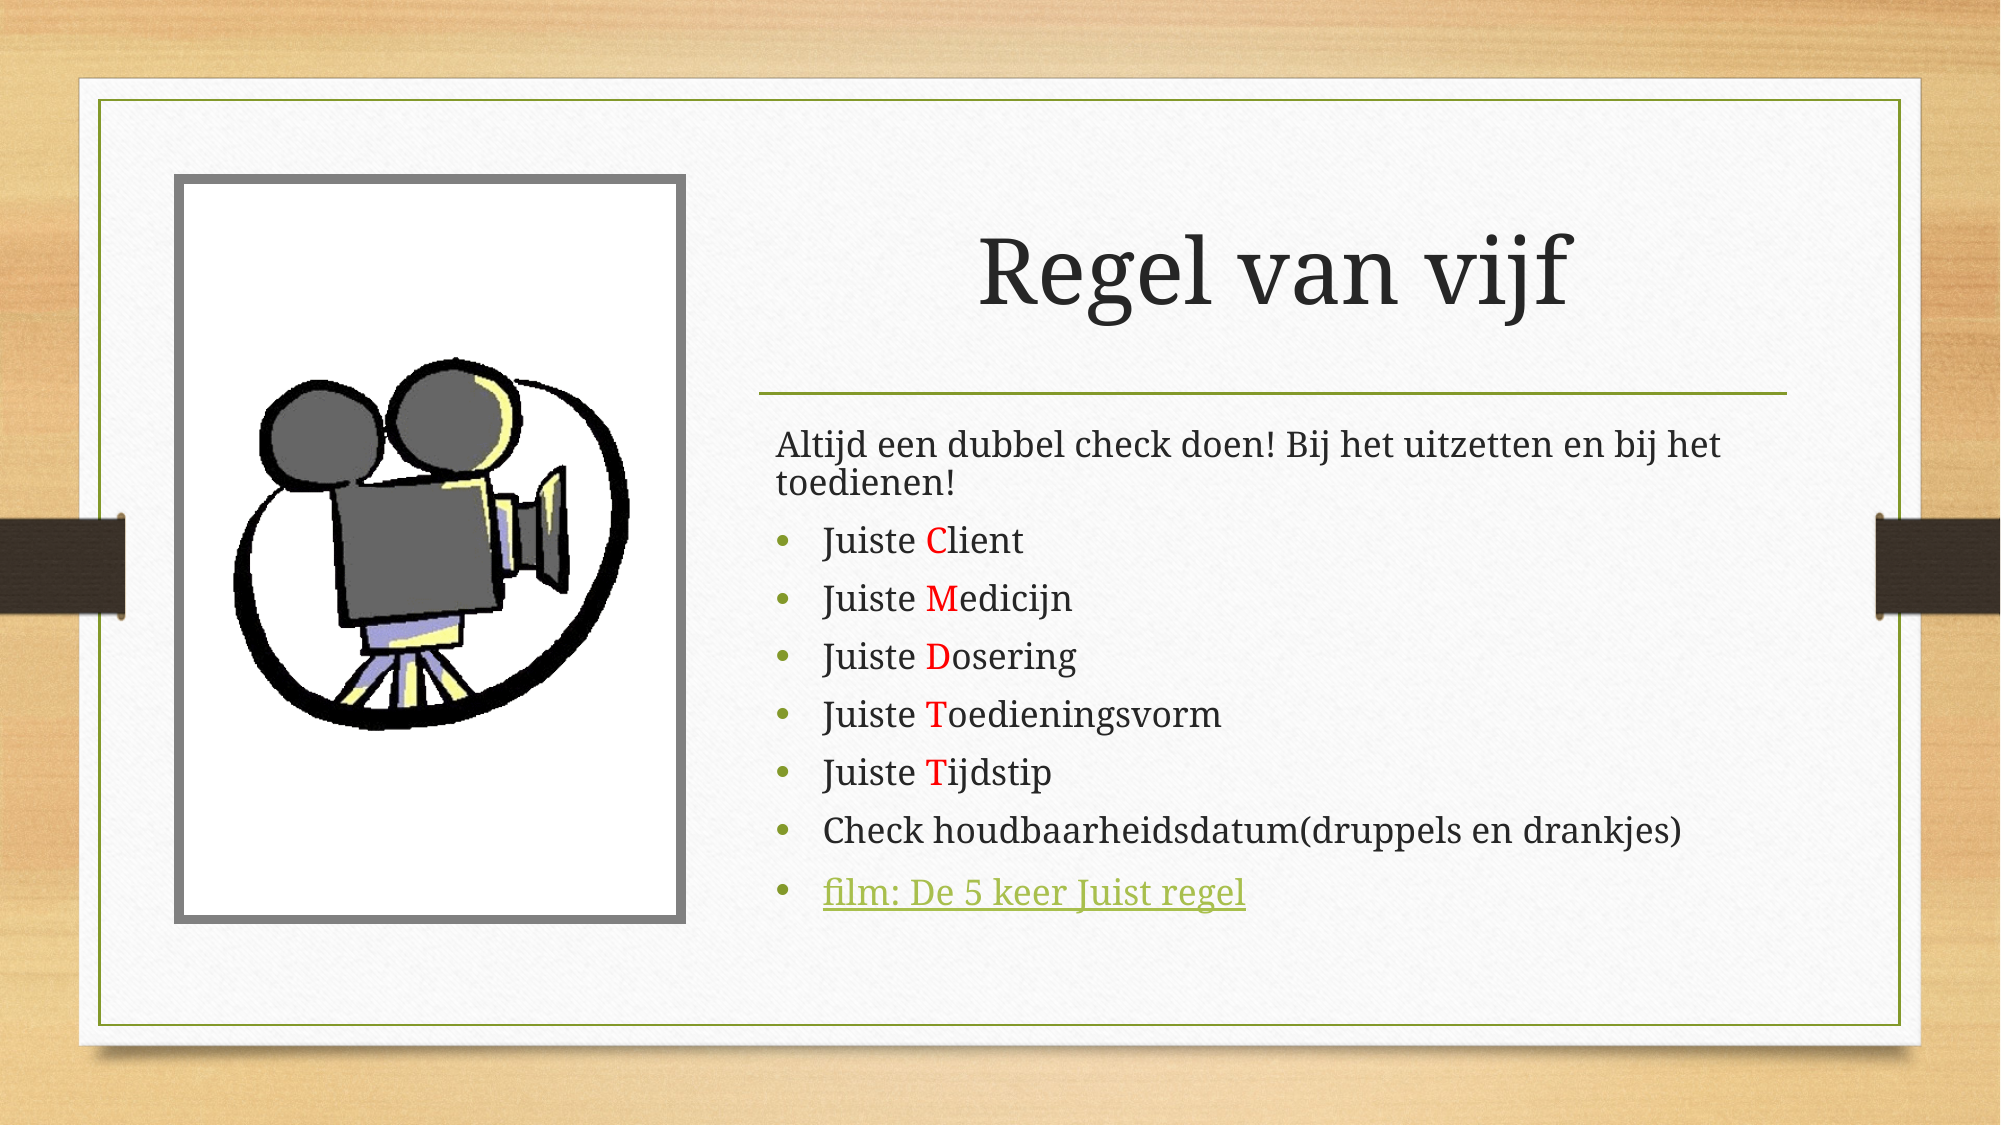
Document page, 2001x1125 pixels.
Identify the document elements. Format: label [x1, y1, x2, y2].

picture [231, 347, 632, 748]
text_box [0, 0, 2000, 1125]
